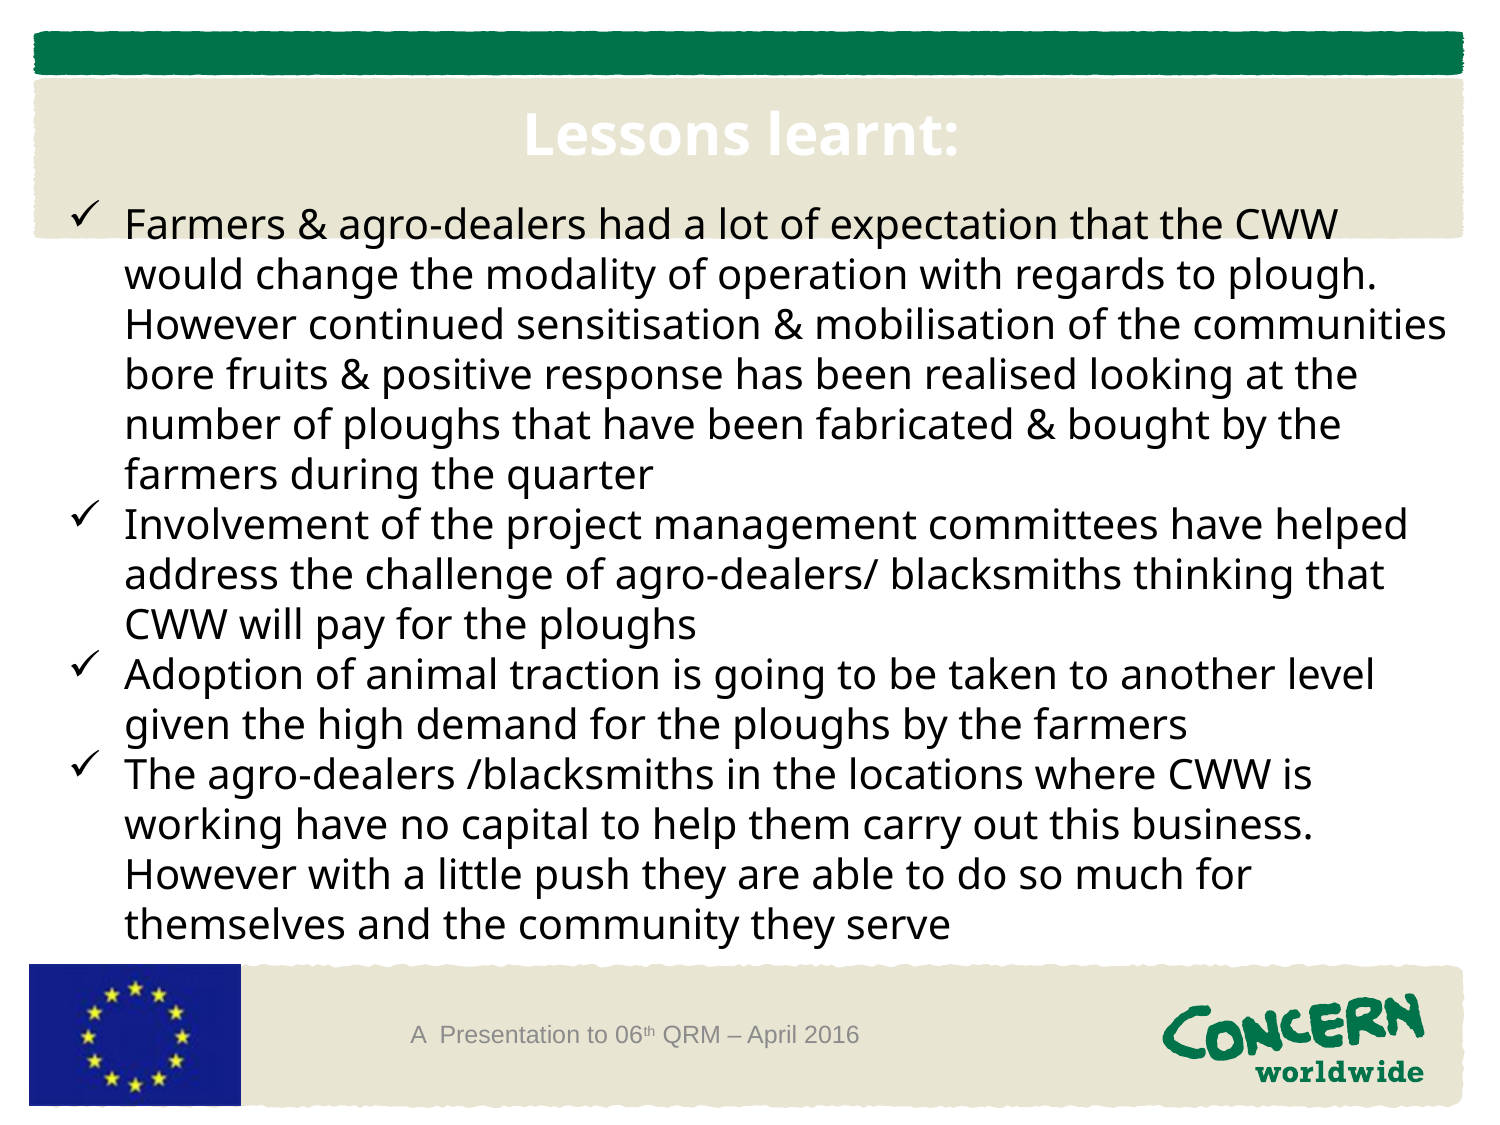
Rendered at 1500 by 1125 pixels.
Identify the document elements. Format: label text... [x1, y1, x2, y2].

list A Presentation to 06th QRM – April 2016 [395, 1011, 1140, 1071]
text_box [809, 397, 841, 503]
picture [29, 963, 241, 1107]
list Farmers & agro-dealers had a lot of expectation that the CWW would change the modality of operation with regards to plough. However continued sensitisation & mobilisation of the communities bore fruits & positive response has been realised looking at the number of ploughs that have been fabricated & bought by the farmers during the quarter Involvement of the project management committees have helped address the challenge of agro-dealers/ blacksmiths thinking that CWW will pay for the ploughs Adoption of animal traction is going to be taken to another level given the high demand for the ploughs by the farmers The agro-dealers /blacksmiths in the locations where CWW is working have no capital to help them carry out this business. However with a little push they are able to do so much for themselves and the community they serve [53, 243, 1471, 953]
title Lessons learnt: [75, 45, 1424, 220]
